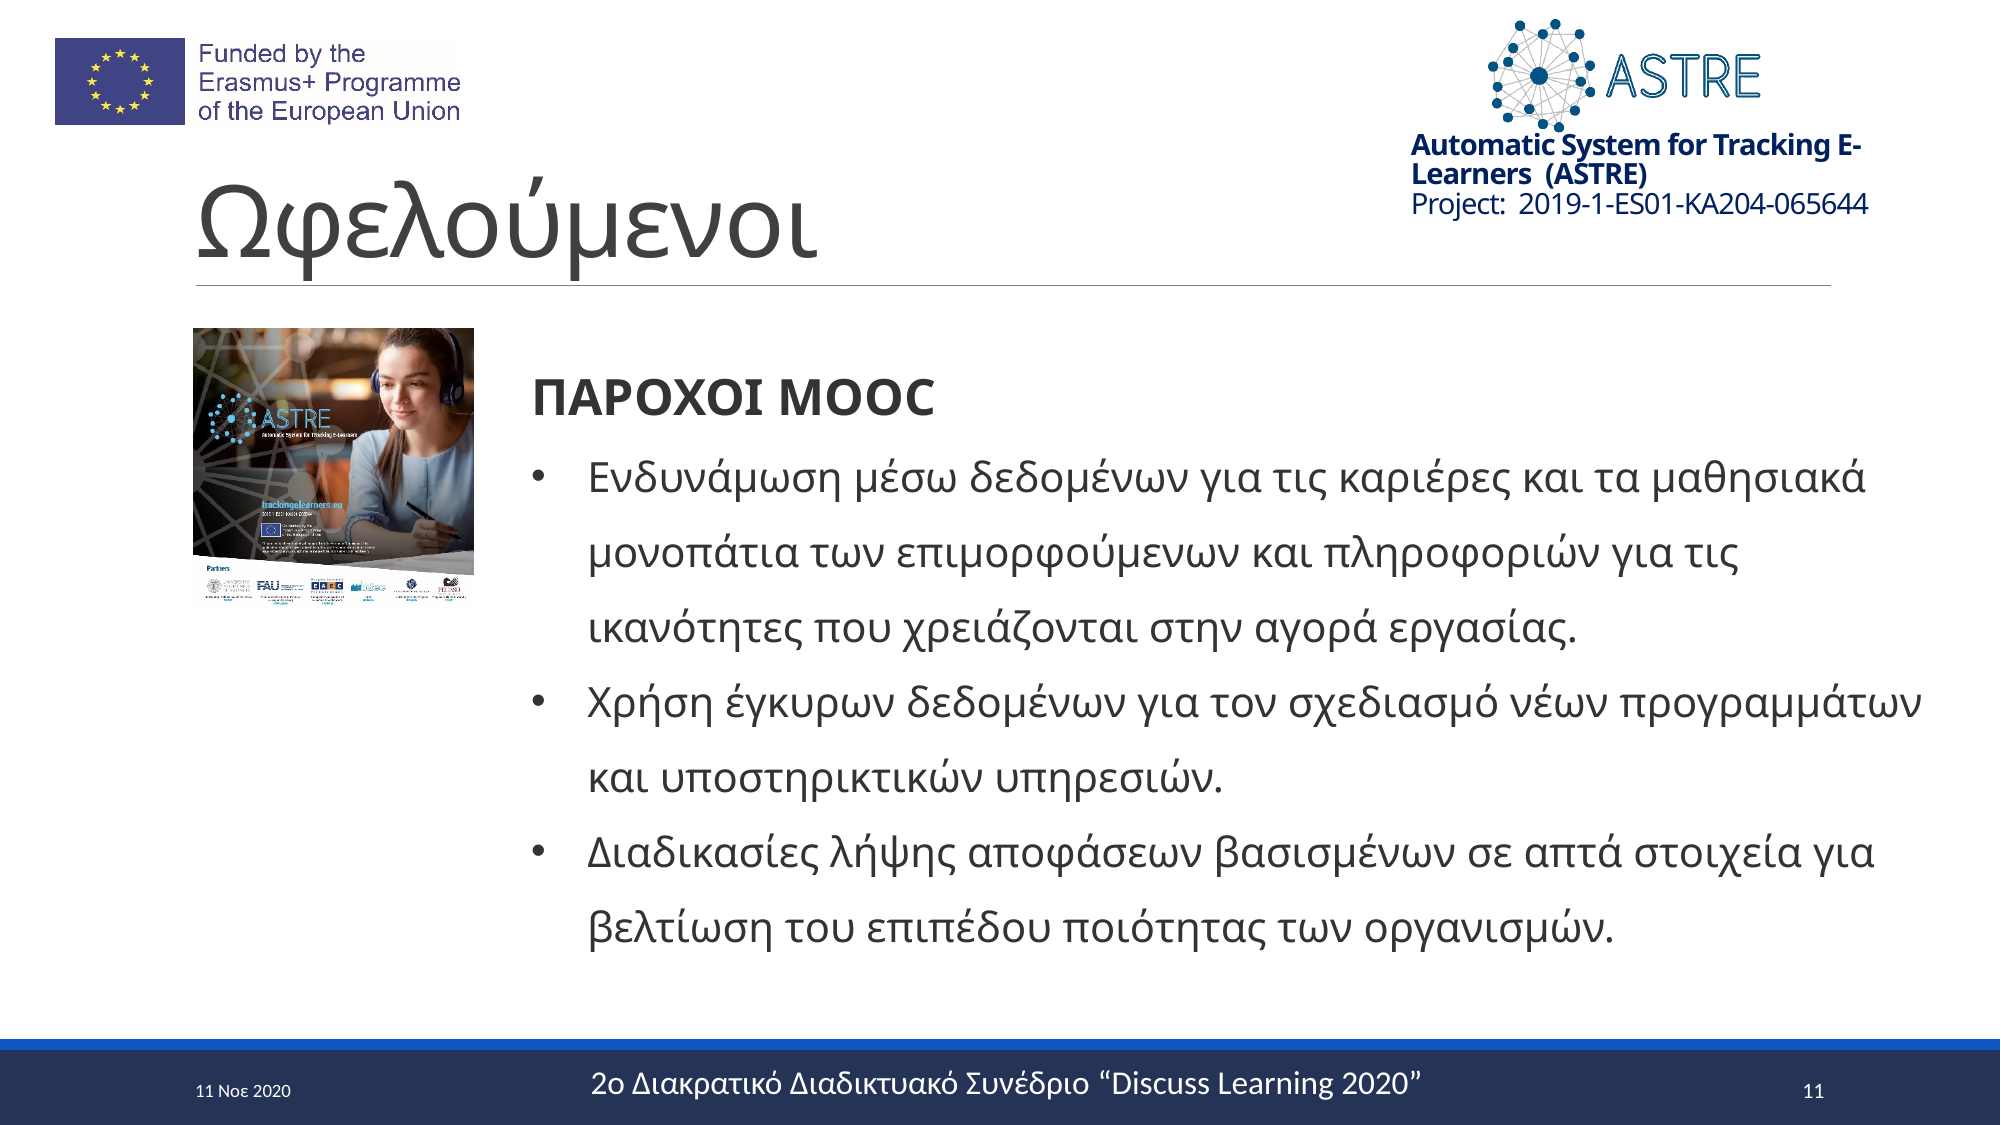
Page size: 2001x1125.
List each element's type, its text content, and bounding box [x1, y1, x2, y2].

picture [55, 38, 460, 125]
picture [192, 327, 475, 610]
title Ωφελούμενοι [180, 47, 1830, 285]
text_box ΠΑΡΟΧΟΙ MOOC Ενδυνάμωση μέσω δεδομένων για τις καριέρες και τα μαθησιακά μονοπάτια των επιμορφούμενων και πληροφοριών για τις ικανότητες που χρειάζονται στην αγορά εργασίας. Χρήση έγκυρων δεδομένων για τον σχεδιασμό νέων προγραμμάτων και υποστηρικτικών υπηρεσιών. Διαδικασίες λήψης αποφάσεων βασισμένων σε απτά στοιχεία για βελτίωση του επιπέδου ποιότητας των οργανισμών. [516, 328, 1942, 959]
picture [1465, 7, 1783, 47]
slide_number 11 [1624, 1059, 1840, 1120]
slide_number 11 Νοε 2020 [180, 1059, 586, 1120]
